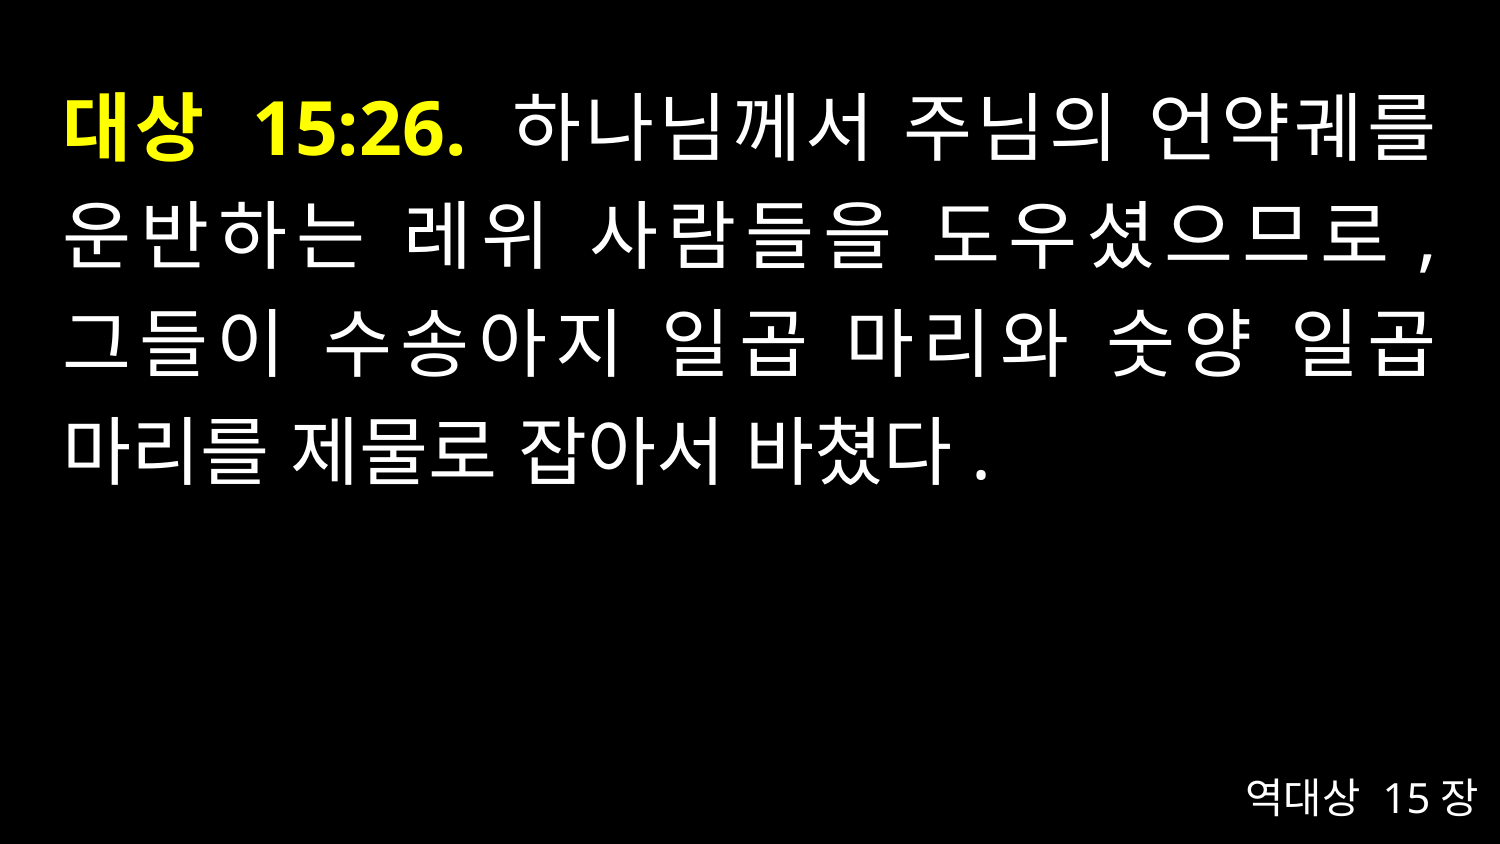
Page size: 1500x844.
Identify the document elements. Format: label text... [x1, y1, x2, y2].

title 대상 15:26. 하나님께서 주님의 언약궤를 운반하는 레위 사람들을 도우셨으므로, 그들이 수송아지 일곱 마리와 숫양 일곱 마리를 제물로 잡아서 바쳤다. [0, 0, 1500, 844]
subtitle 역대상 15장 [916, 770, 1500, 844]
